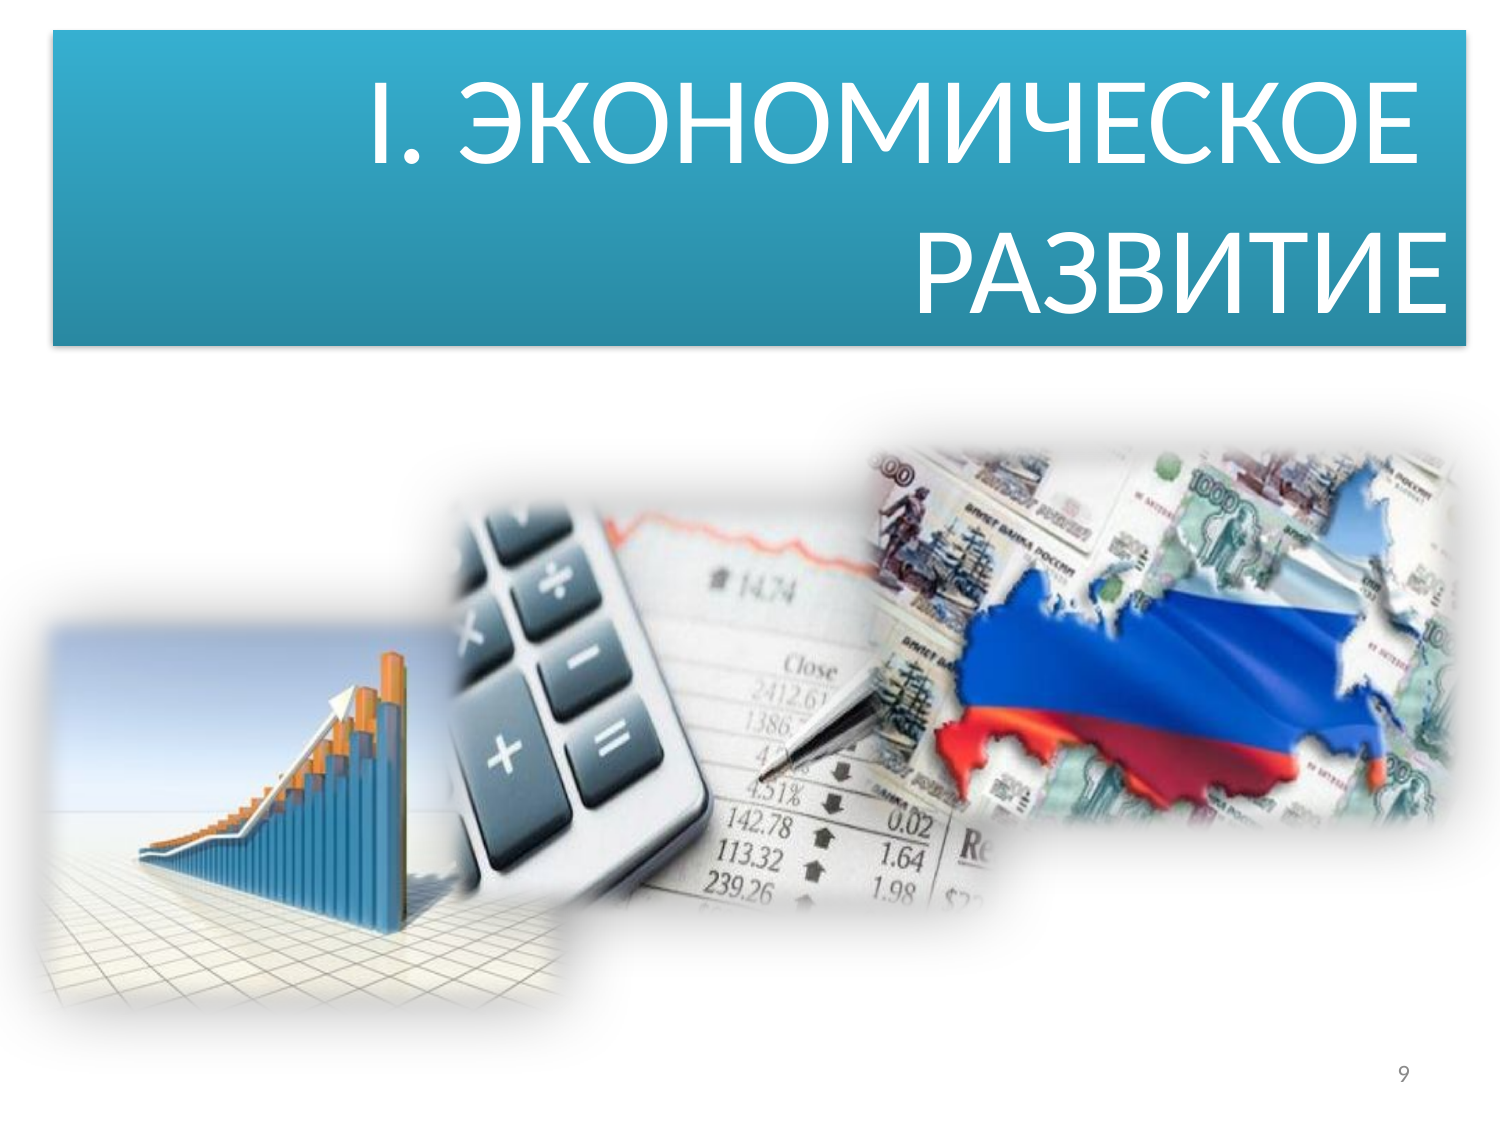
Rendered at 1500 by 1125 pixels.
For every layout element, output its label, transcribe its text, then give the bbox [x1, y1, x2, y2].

text_box I. ЭКОНОМИЧЕСКОЕ РАЗВИТИЕ [53, 30, 1467, 346]
slide_number 9 [1074, 1042, 1425, 1103]
picture [29, 441, 1463, 1015]
